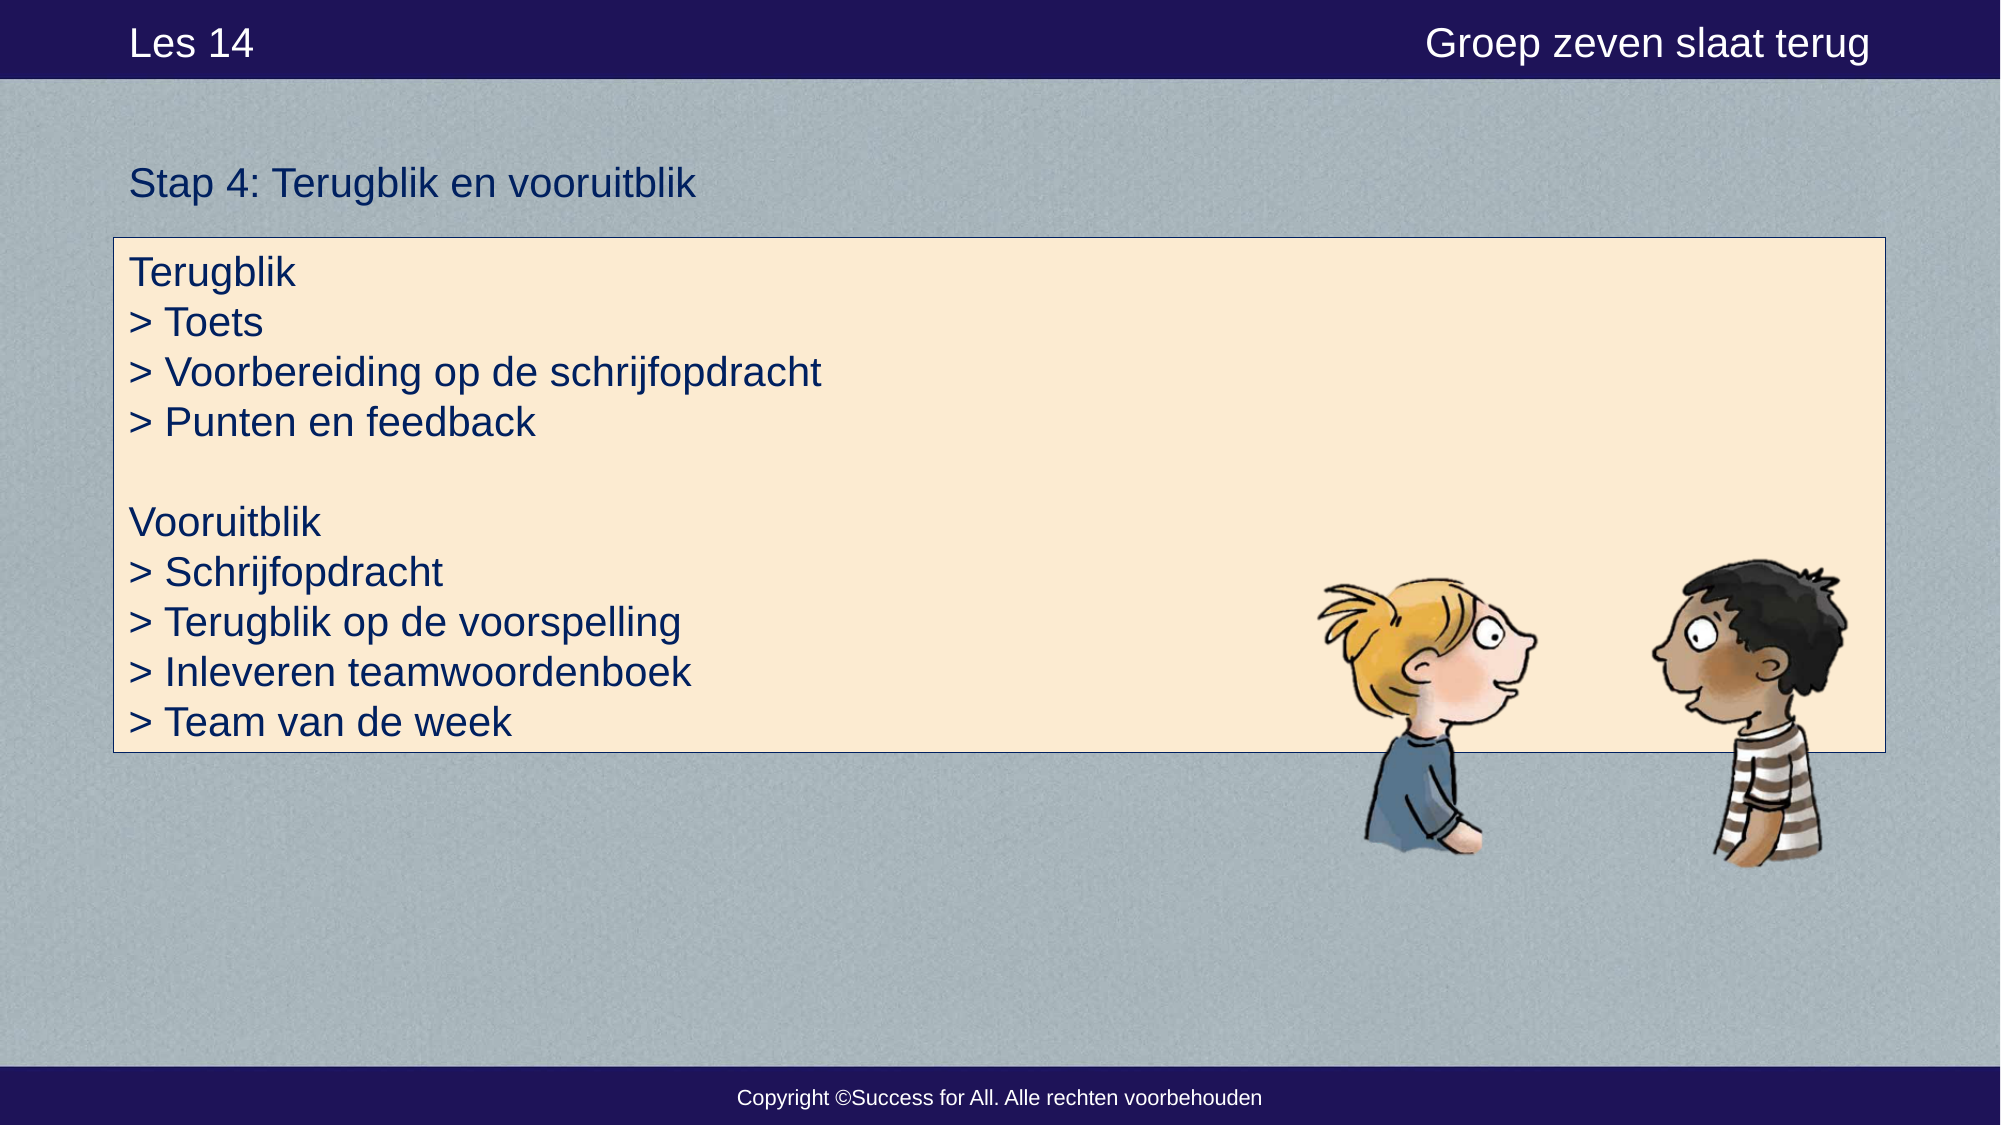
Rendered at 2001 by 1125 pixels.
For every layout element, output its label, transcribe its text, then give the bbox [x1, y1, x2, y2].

picture [0, 0, 2001, 1125]
text_box Groep zeven slaat terug [999, 8, 1886, 73]
text_box Terugblik > Toets > Voorbereiding op de schrijfopdracht > Punten en feedback Vooruitblik > Schrijfopdracht > Terugblik op de voorspelling > Inleveren teamwoordenboek > Team van de week [113, 237, 1886, 753]
text_box Copyright ©Success for All. Alle rechten voorbehouden [0, 1076, 2000, 1125]
text_box Les 14 [114, 8, 354, 73]
text_box Stap 4: Terugblik en vooruitblik [113, 148, 1635, 214]
